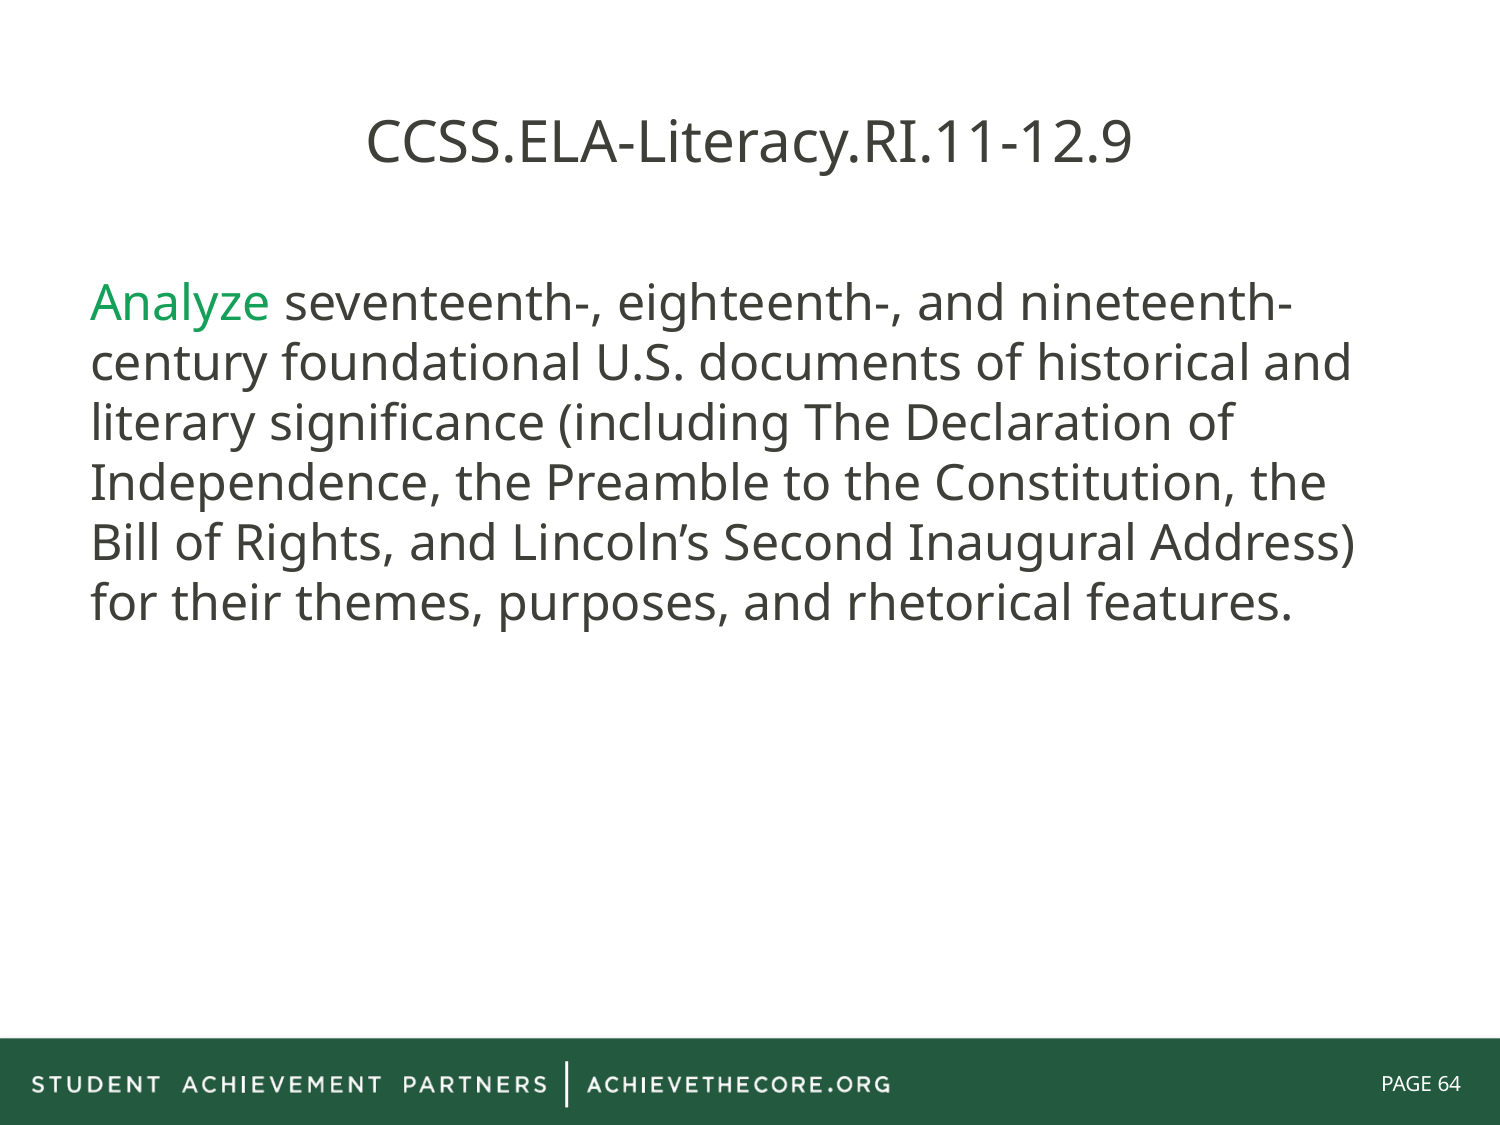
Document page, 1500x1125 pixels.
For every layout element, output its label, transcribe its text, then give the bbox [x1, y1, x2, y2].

title CCSS.ELA-Literacy.RI.11-12.9 [75, 45, 1425, 233]
list Analyze seventeenth-, eighteenth-, and nineteenth-century foundational U.S. documents of historical and literary significance (including The Declaration of Independence, the Preamble to the Constitution, the Bill of Rights, and Lincoln’s Second Inaugural Address) for their themes, purposes, and rhetorical features. [75, 262, 1425, 1005]
